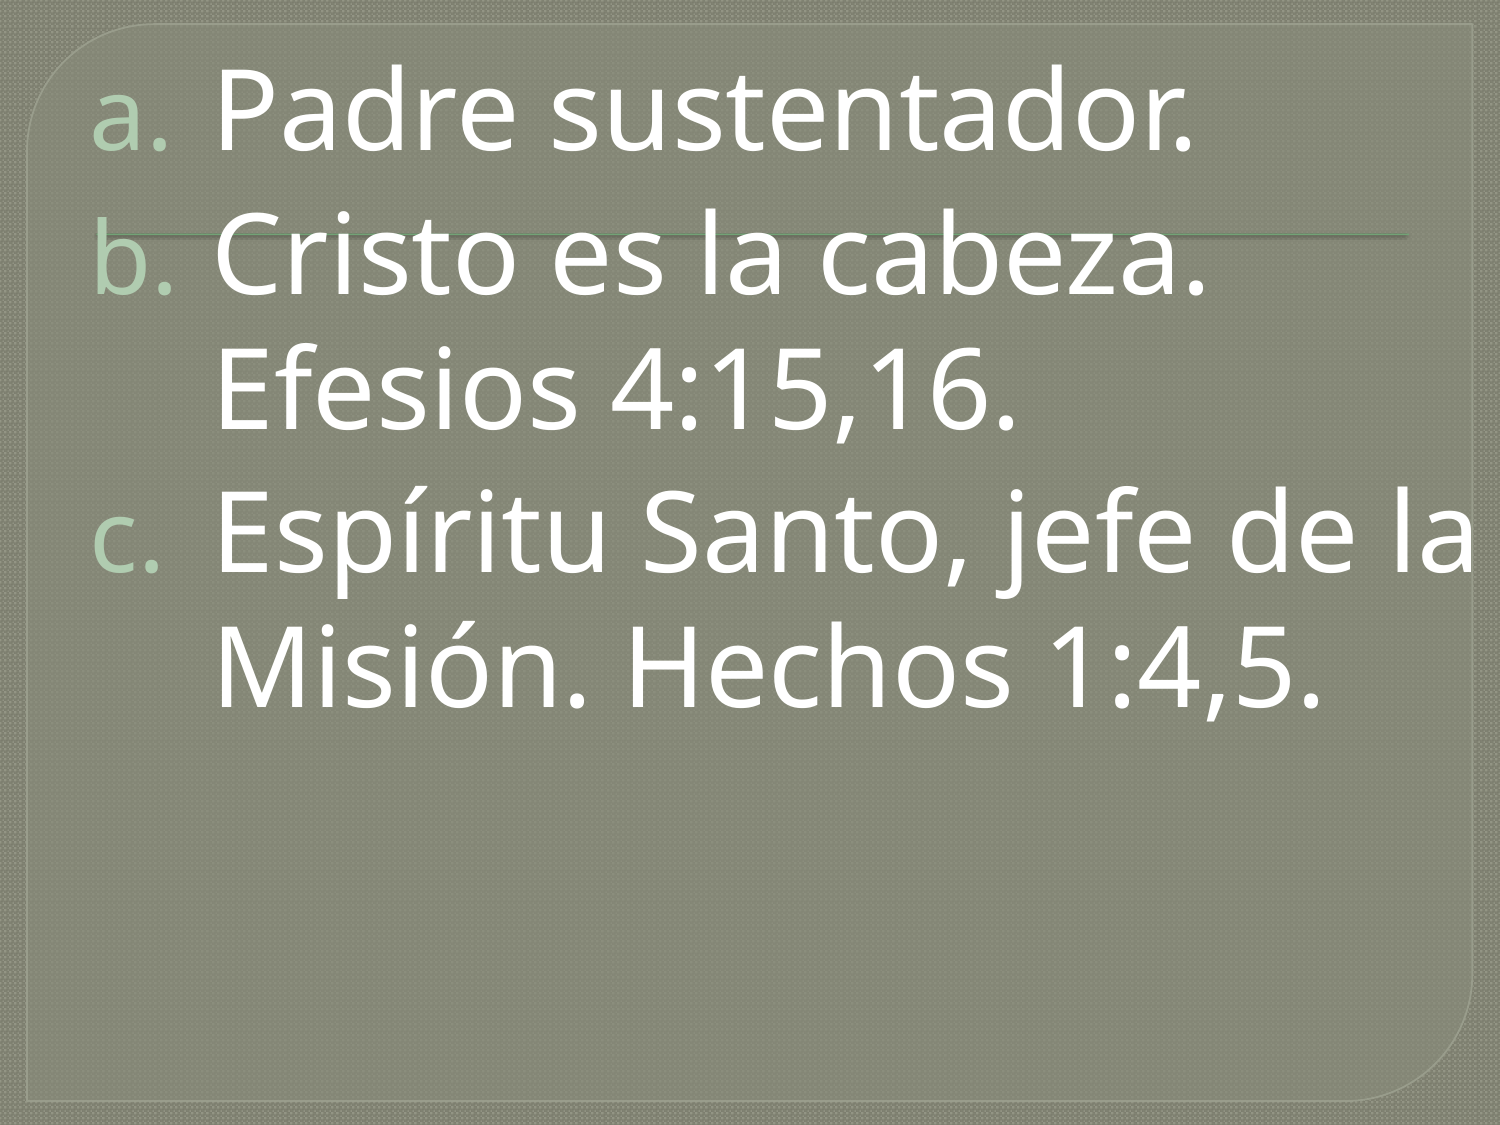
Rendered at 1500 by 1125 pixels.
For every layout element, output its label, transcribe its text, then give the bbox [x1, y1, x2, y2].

list Padre sustentador. Cristo es la cabeza. Efesios 4:15,16. Espíritu Santo, jefe de la Misión. Hechos 1:4,5. [0, 30, 1500, 1059]
